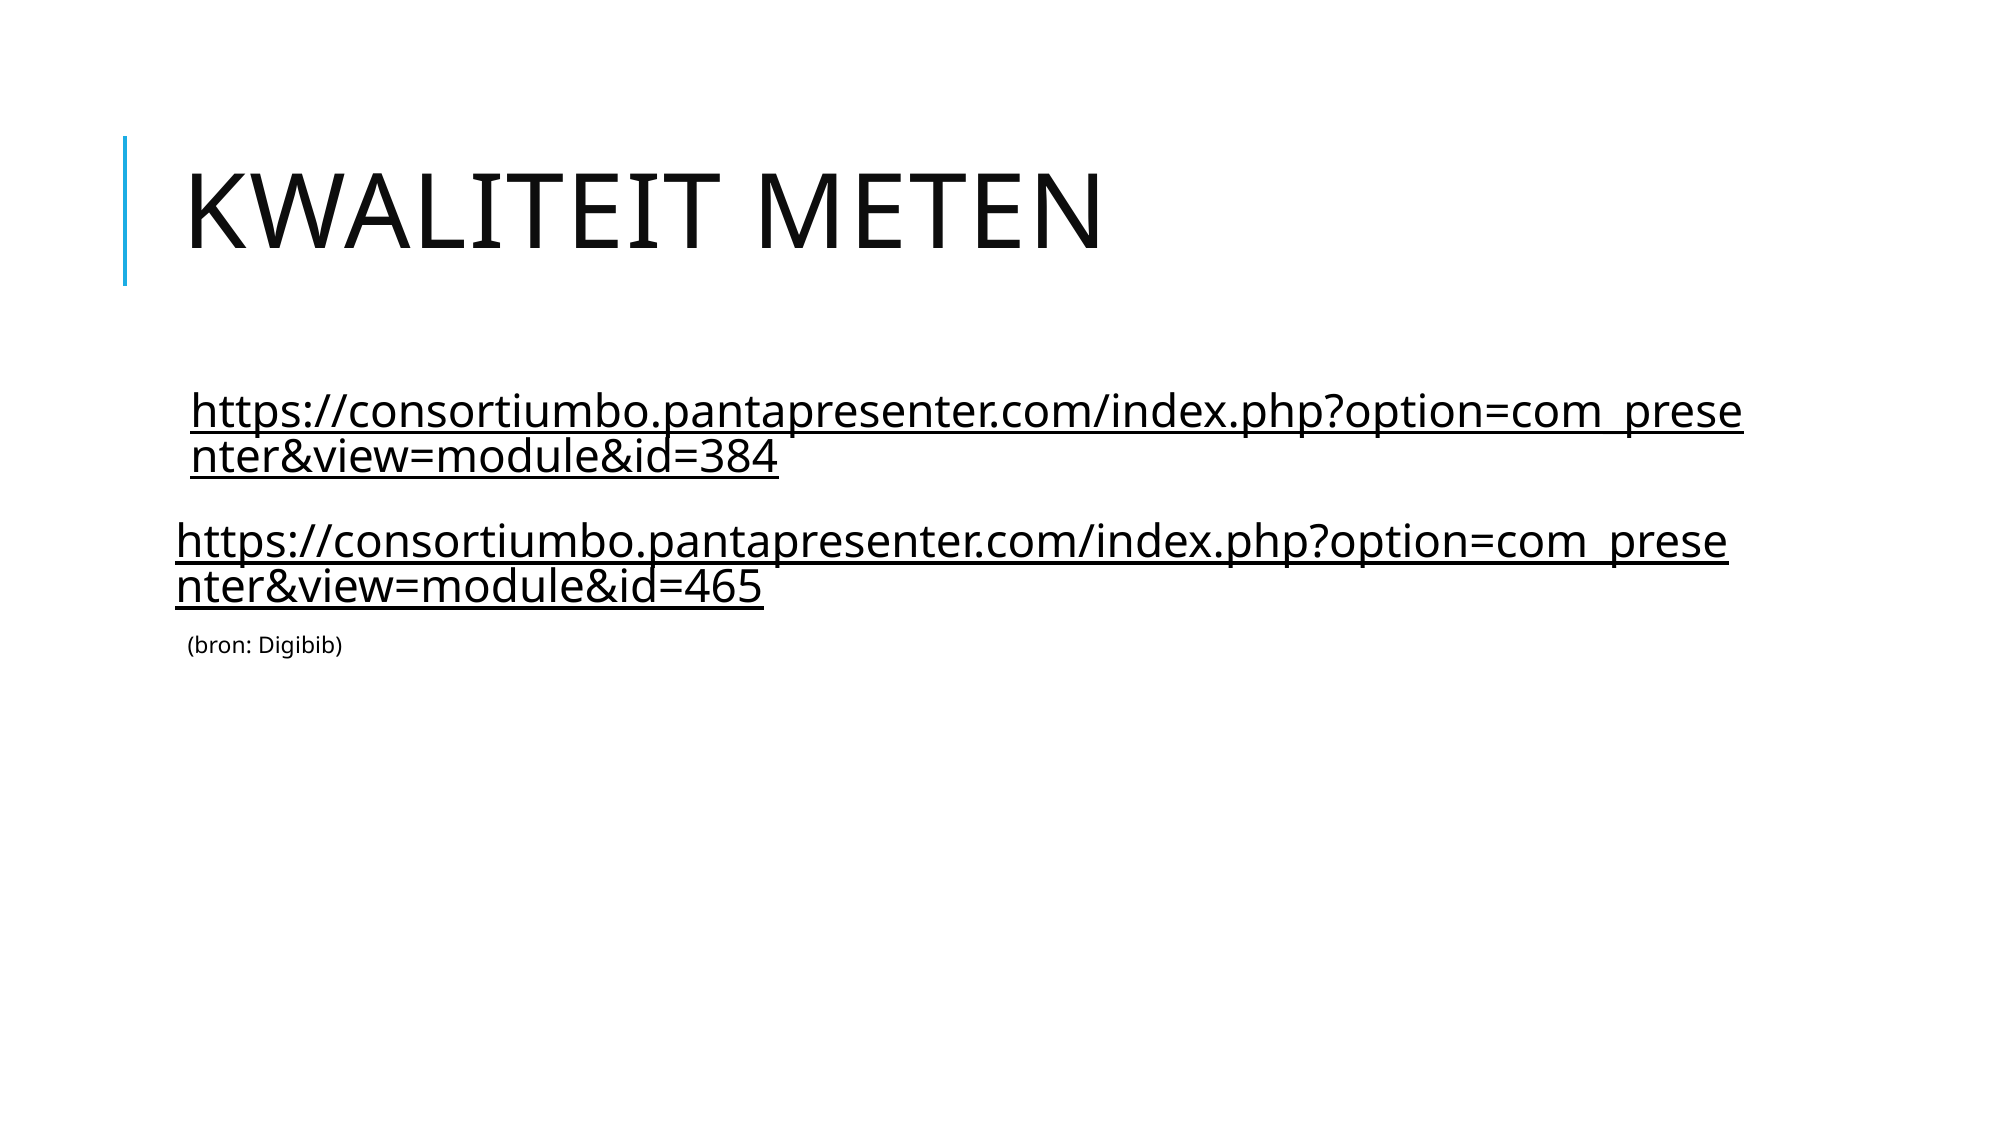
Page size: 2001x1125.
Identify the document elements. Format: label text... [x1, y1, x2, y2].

list https://consortiumbo.pantapresenter.com/index.php?option=com_presenter&view=module&id=384 https://consortiumbo.pantapresenter.com/index.php?option=com_presenter&view=module&id=465 (bron: Digibib) [168, 375, 1763, 1035]
title Kwaliteit meten [168, 96, 1763, 342]
